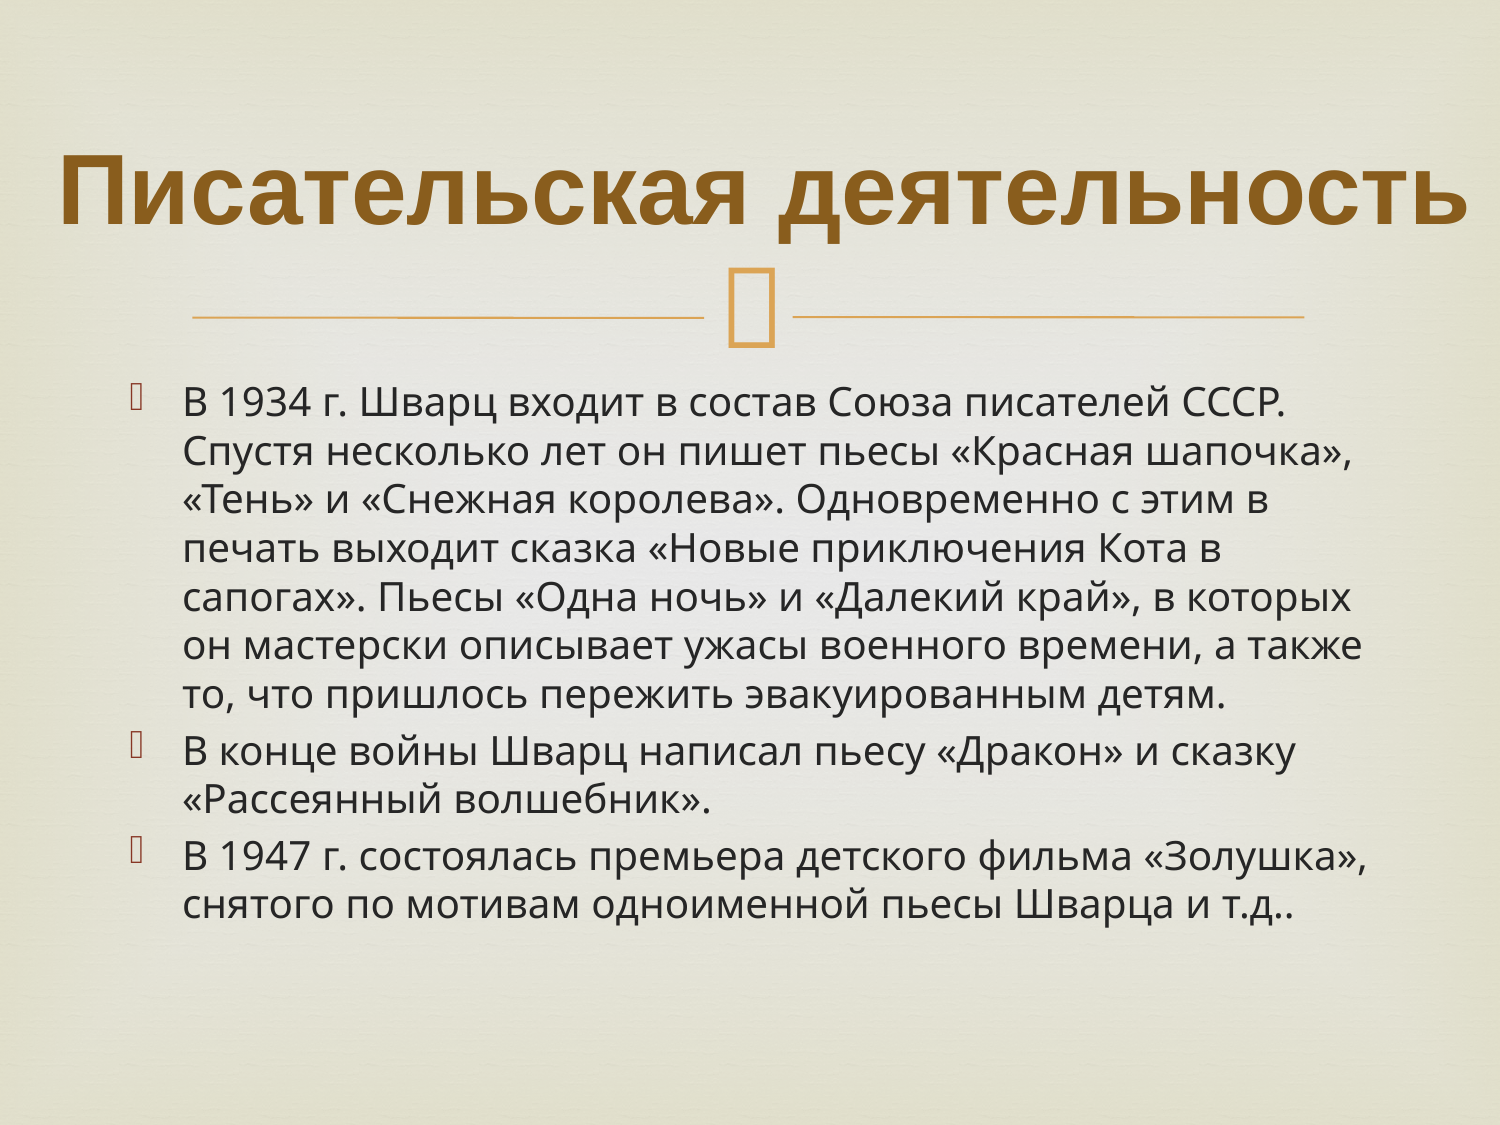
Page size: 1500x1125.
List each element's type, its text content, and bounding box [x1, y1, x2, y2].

list В 1934 г. Шварц входит в состав Союза писателей СССР. Спустя несколько лет он пишет пьесы «Красная шапочка», «Тень» и «Снежная королева». Одновременно с этим в печать выходит сказка «Новые приключения Кота в сапогах». Пьесы «Одна ночь» и «Далекий край», в которых он мастерски описывает ужасы военного времени, а также то, что пришлось пережить эвакуированным детям. В конце войны Шварц написал пьесу «Дракон» и сказку «Рассеянный волшебник». В 1947 г. состоялась премьера детского фильма «Золушка», снятого по мотивам одноименной пьесы Шварца и т.д.. [114, 368, 1386, 1005]
title Писательская деятельность [0, 93, 1500, 267]
